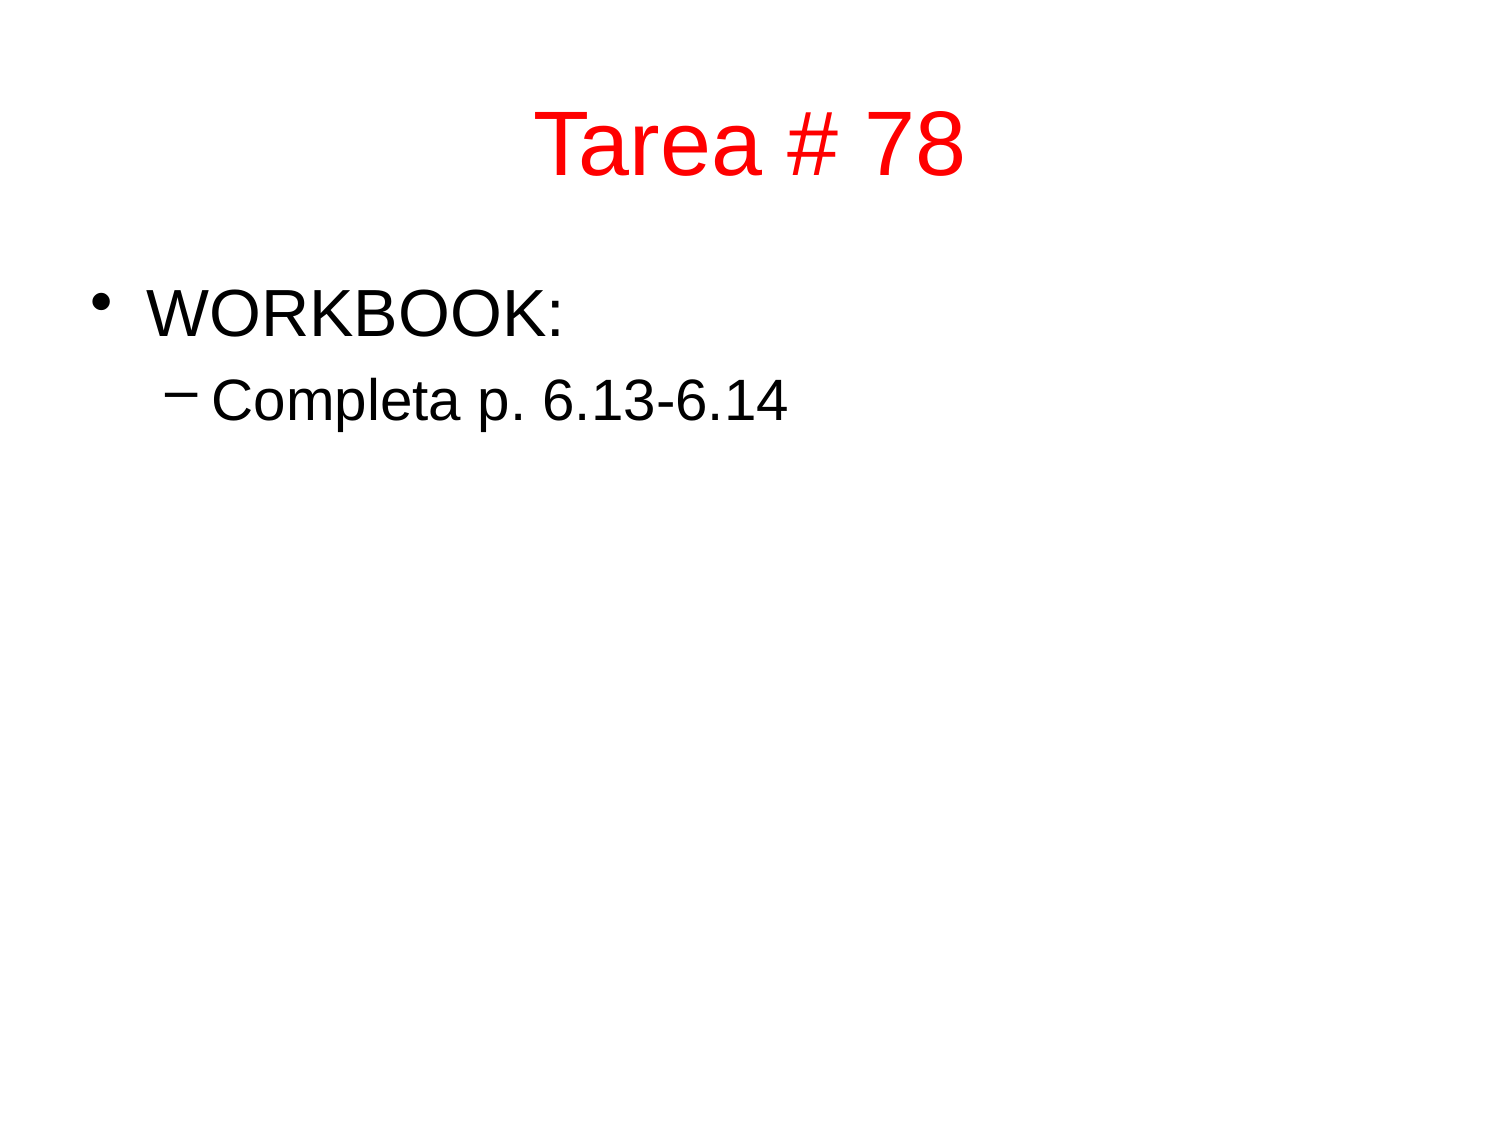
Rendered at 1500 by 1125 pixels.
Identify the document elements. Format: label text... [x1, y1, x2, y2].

title Tarea # 78 [75, 45, 1425, 233]
list WORKBOOK: Completa p. 6.13-6.14 [75, 262, 1425, 1005]
